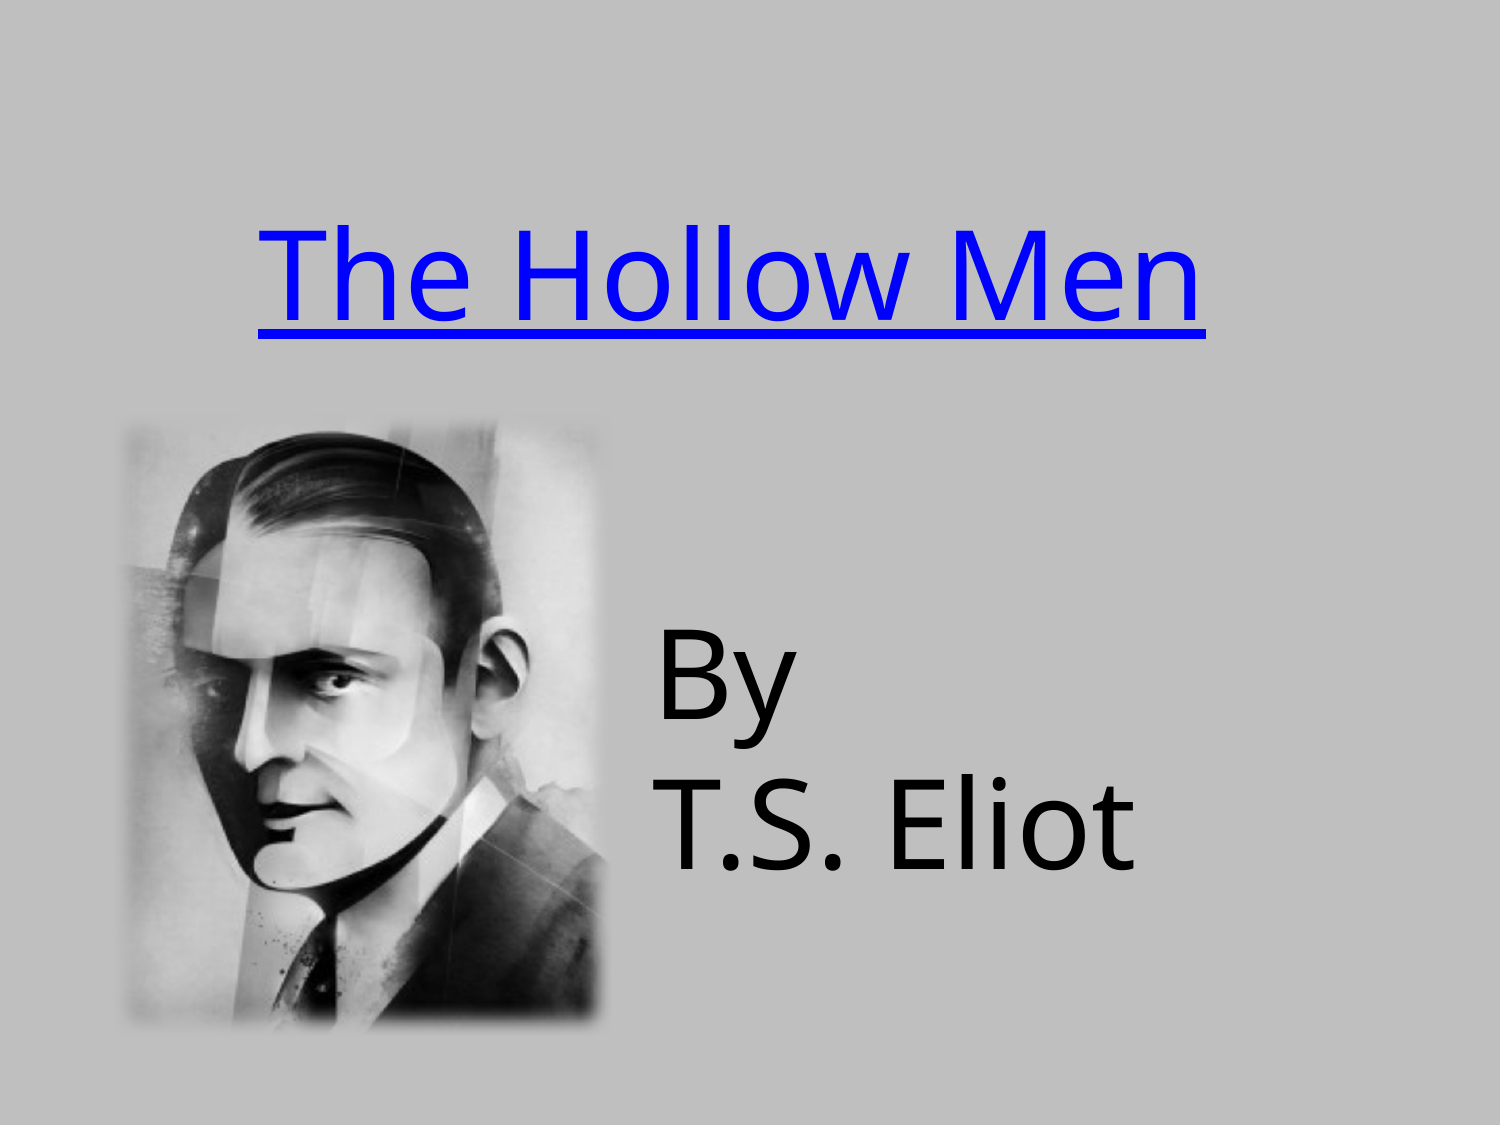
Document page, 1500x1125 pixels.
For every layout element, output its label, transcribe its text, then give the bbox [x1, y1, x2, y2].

text_box By T.S. Eliot [637, 587, 1375, 903]
picture [112, 412, 613, 1038]
text_box The Hollow Men [243, 187, 1222, 373]
